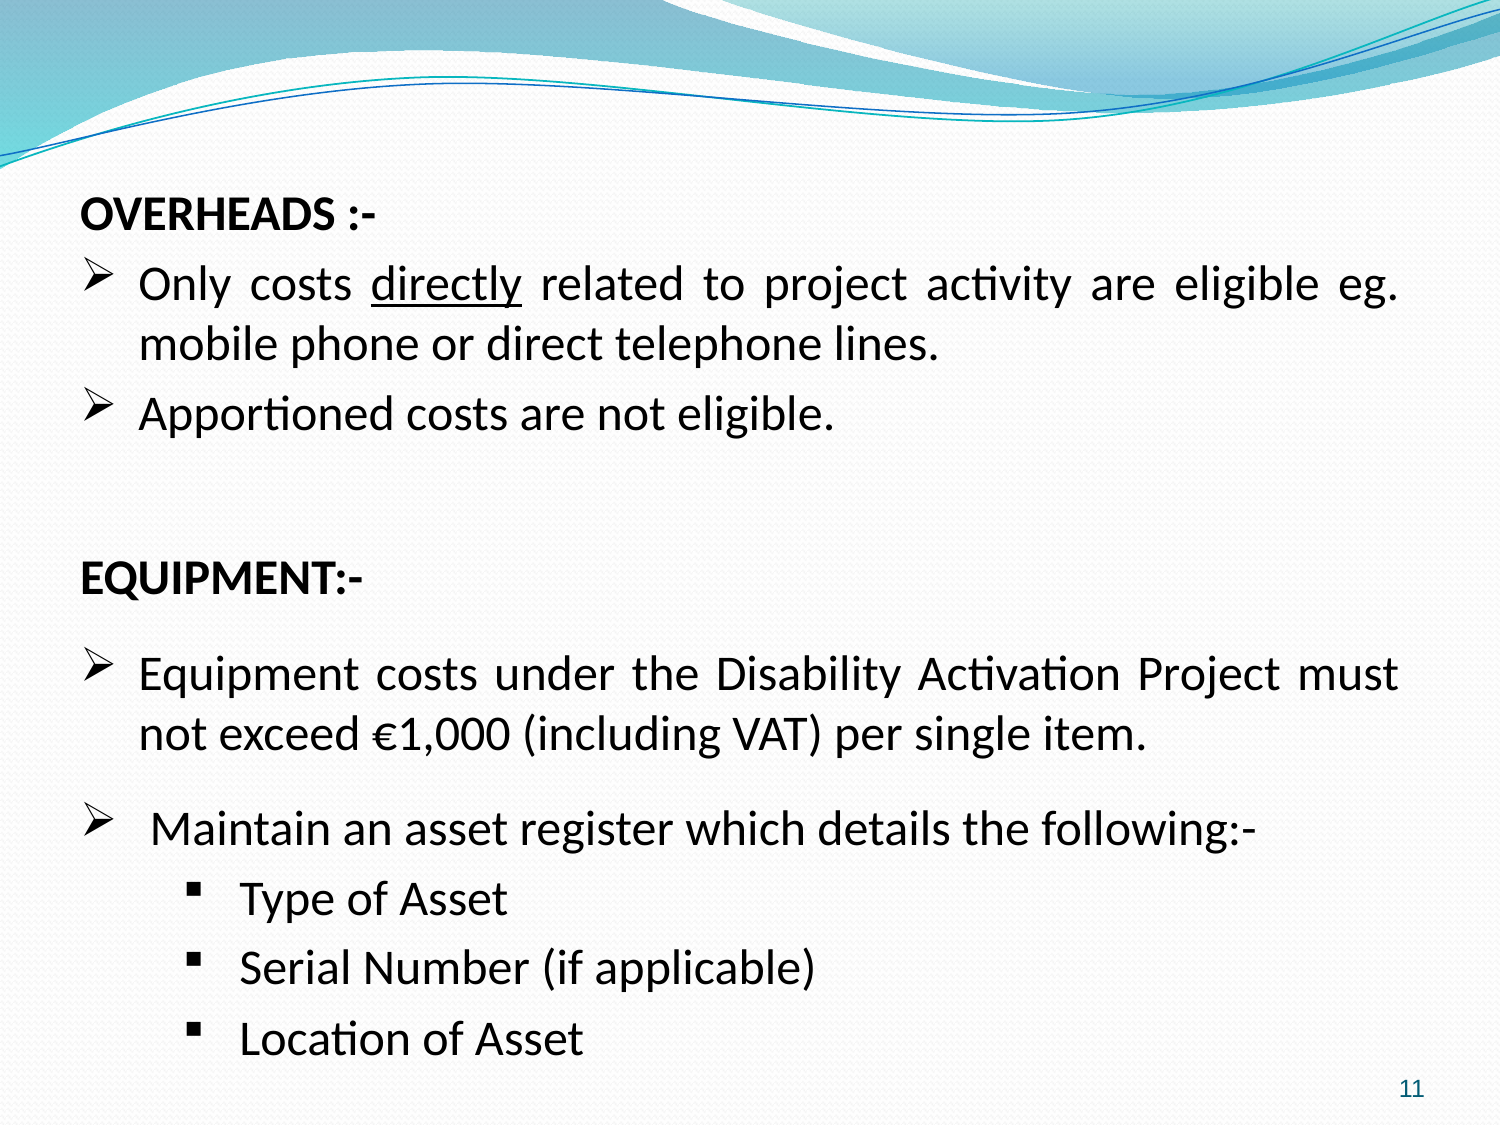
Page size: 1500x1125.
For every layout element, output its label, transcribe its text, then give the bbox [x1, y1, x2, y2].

list OVERHEADS :- Only costs directly related to project activity are eligible eg. mobile phone or direct telephone lines. Apportioned costs are not eligible. EQUIPMENT:- Equipment costs under the Disability Activation Project must not exceed €1,000 (including VAT) per single item. Maintain an asset register which details the following:- Type of Asset Serial Number (if applicable) Location of Asset [64, 172, 1416, 1083]
slide_number 11 [1299, 1042, 1425, 1103]
